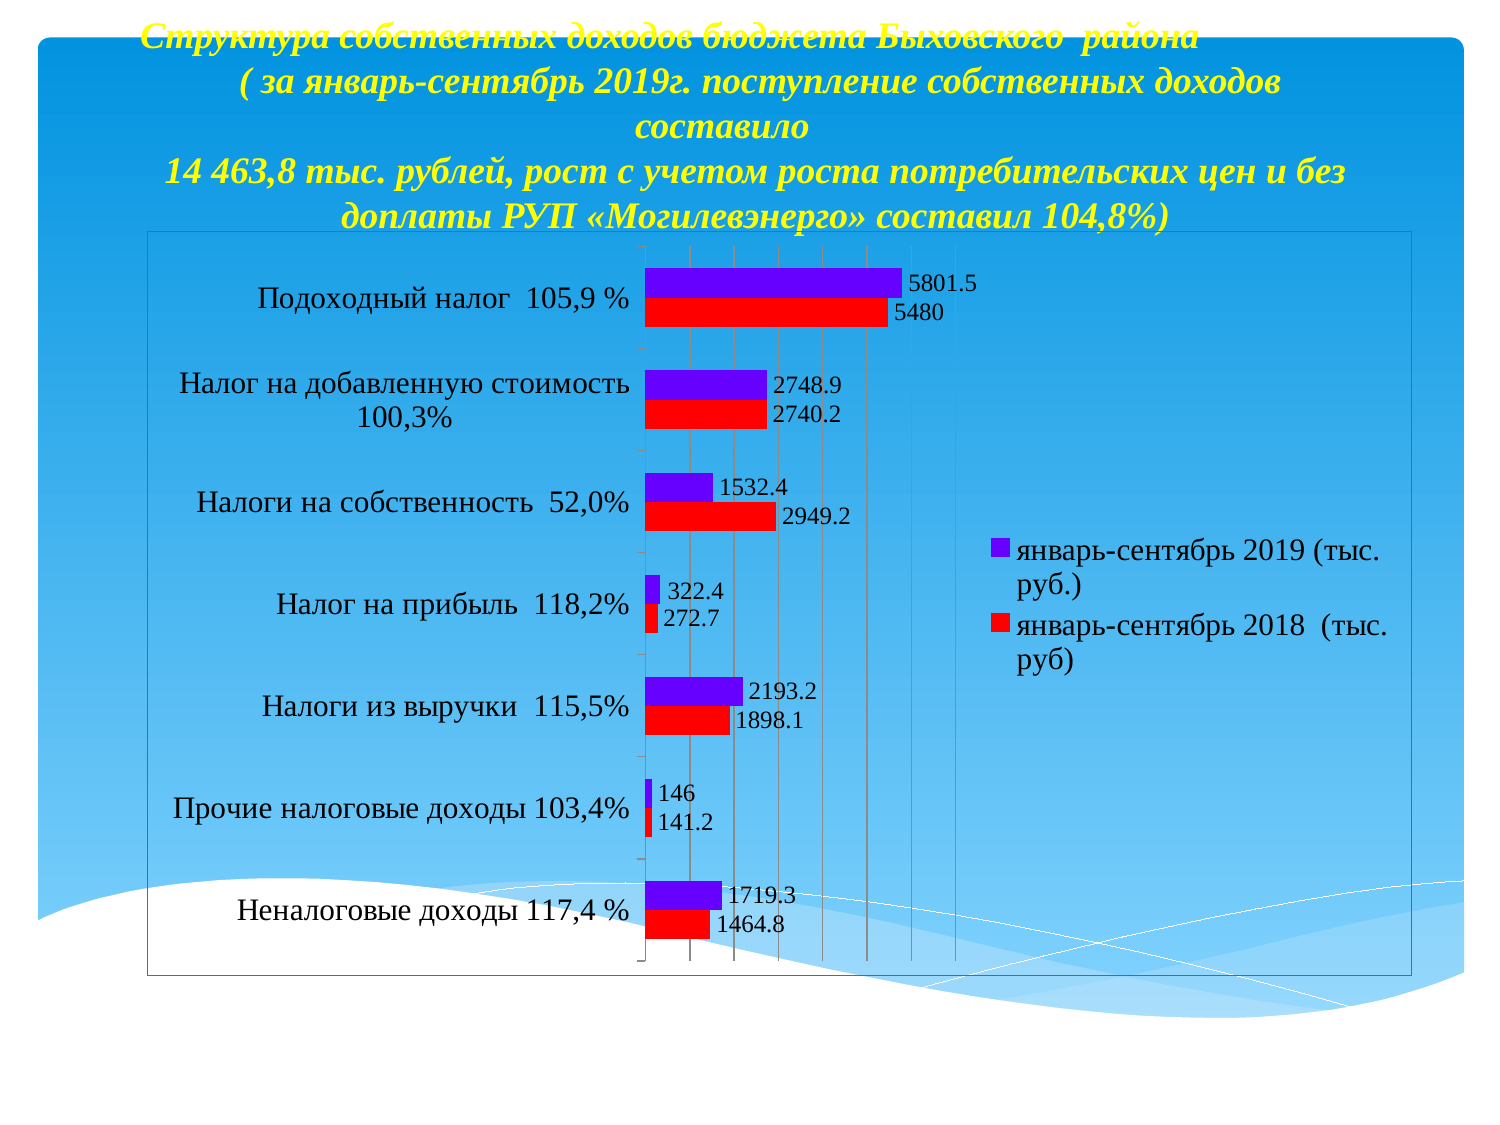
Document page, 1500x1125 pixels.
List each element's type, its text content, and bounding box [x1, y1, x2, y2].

picture [534, 68, 548, 75]
picture [804, 37, 815, 48]
picture [167, 37, 172, 47]
picture [1236, 68, 1244, 78]
picture [617, 69, 631, 78]
picture [659, 37, 663, 47]
picture [142, 37, 155, 48]
picture [723, 37, 739, 48]
picture [1111, 37, 1117, 47]
picture [759, 37, 765, 47]
picture [966, 68, 980, 74]
picture [595, 37, 602, 47]
picture [750, 37, 754, 47]
picture [1023, 37, 1029, 47]
picture [640, 69, 646, 78]
picture [1162, 37, 1177, 47]
picture [568, 37, 576, 48]
picture [514, 37, 528, 48]
picture [653, 69, 668, 78]
picture [280, 37, 286, 49]
picture [259, 37, 264, 47]
picture [622, 37, 630, 48]
picture [177, 37, 182, 47]
picture [293, 37, 299, 55]
picture [546, 37, 553, 47]
picture [963, 37, 977, 48]
picture [631, 37, 648, 48]
picture [439, 37, 453, 48]
picture [933, 37, 940, 47]
picture [1055, 37, 1062, 47]
picture [1182, 37, 1188, 48]
picture [649, 37, 656, 47]
picture [858, 37, 864, 47]
picture [773, 37, 795, 48]
picture [365, 37, 372, 47]
picture [530, 37, 535, 47]
picture [1151, 37, 1158, 47]
picture [231, 37, 245, 47]
picture [1142, 37, 1150, 48]
picture [1093, 37, 1100, 47]
picture [250, 37, 255, 47]
picture [216, 37, 224, 48]
picture [902, 37, 915, 48]
picture [321, 37, 327, 47]
picture [1190, 37, 1196, 47]
picture [997, 37, 1011, 47]
picture [610, 37, 618, 47]
picture [1014, 37, 1018, 47]
picture [420, 37, 425, 47]
picture [269, 37, 274, 47]
picture [494, 37, 509, 47]
picture [384, 37, 391, 47]
picture [430, 37, 435, 47]
picture [195, 37, 201, 55]
picture [880, 37, 885, 47]
picture [376, 37, 380, 47]
picture [186, 37, 191, 47]
chart [147, 231, 1412, 977]
picture [980, 37, 987, 48]
picture [1032, 40, 1038, 48]
picture [356, 37, 364, 48]
picture [713, 37, 719, 47]
picture [1046, 37, 1054, 48]
picture [1122, 37, 1129, 48]
picture [1131, 37, 1138, 47]
picture [918, 37, 923, 47]
picture [340, 37, 348, 48]
picture [411, 37, 416, 47]
picture [1163, 68, 1171, 78]
picture [954, 37, 960, 47]
picture [840, 37, 845, 47]
title Структура собственных доходов бюджета Быховского района ( за январь-сентябрь 2019г. поступление собственных доходов составило 14 463,8 тыс. рублей, рост с учетом роста потребительских цен и без доплаты РУП «Могилевэнерго» составил 104,8%) [123, 78, 1388, 244]
picture [600, 69, 612, 78]
picture [312, 37, 319, 48]
picture [244, 70, 250, 78]
picture [820, 37, 825, 47]
picture [393, 37, 401, 48]
picture [456, 37, 467, 48]
picture [1083, 37, 1092, 55]
picture [1103, 37, 1109, 48]
picture [849, 37, 856, 48]
picture [945, 37, 949, 47]
picture [740, 37, 747, 47]
picture [830, 37, 835, 47]
picture [704, 37, 708, 47]
picture [677, 37, 691, 48]
picture [303, 37, 309, 47]
picture [473, 37, 489, 47]
picture [577, 37, 584, 47]
picture [205, 37, 211, 47]
picture [888, 37, 897, 47]
picture [586, 37, 594, 48]
picture [668, 37, 674, 47]
